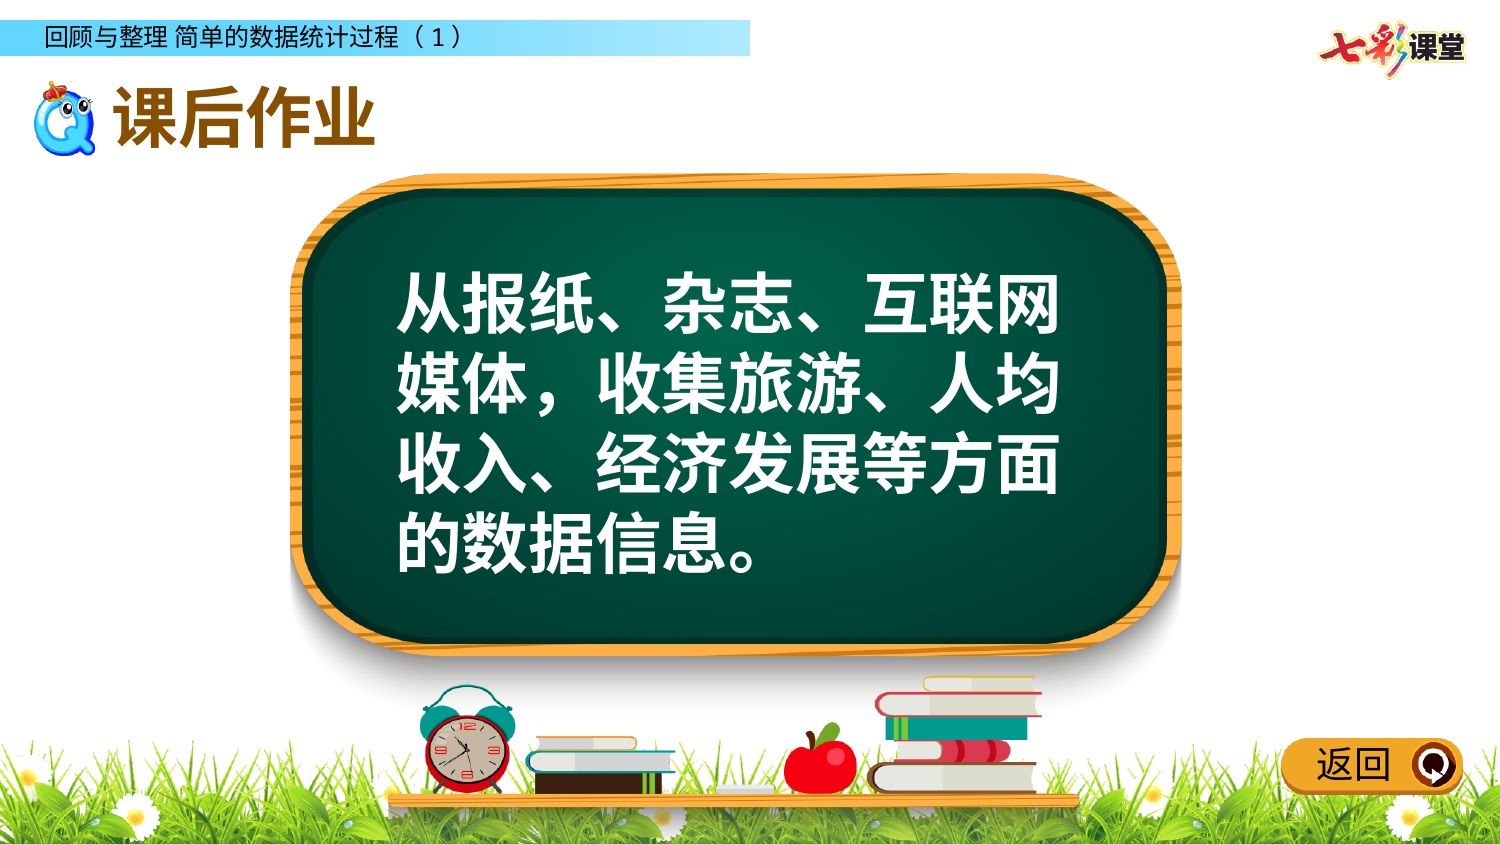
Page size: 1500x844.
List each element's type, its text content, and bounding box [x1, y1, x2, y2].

picture [34, 80, 96, 157]
text_box 课后作业 [100, 69, 404, 161]
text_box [1281, 733, 1464, 795]
picture [0, 173, 1500, 844]
picture [1316, 20, 1468, 80]
